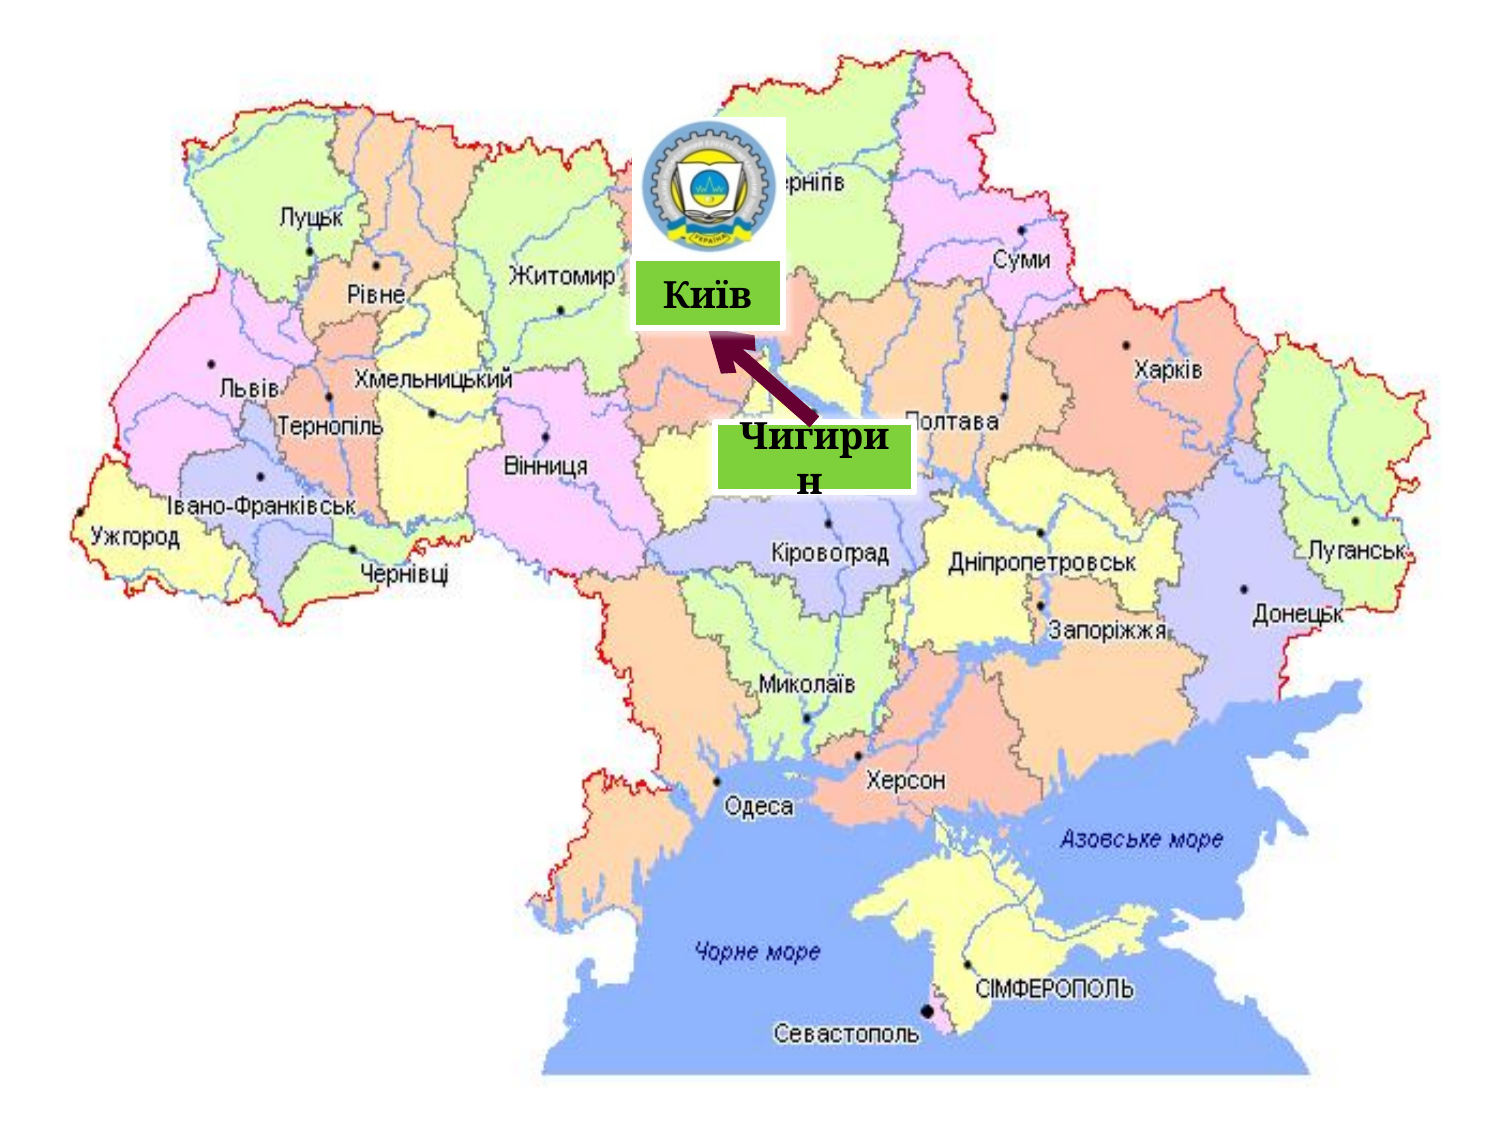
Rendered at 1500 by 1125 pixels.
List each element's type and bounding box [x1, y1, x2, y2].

picture [0, 0, 1500, 1125]
text_box [713, 321, 809, 429]
